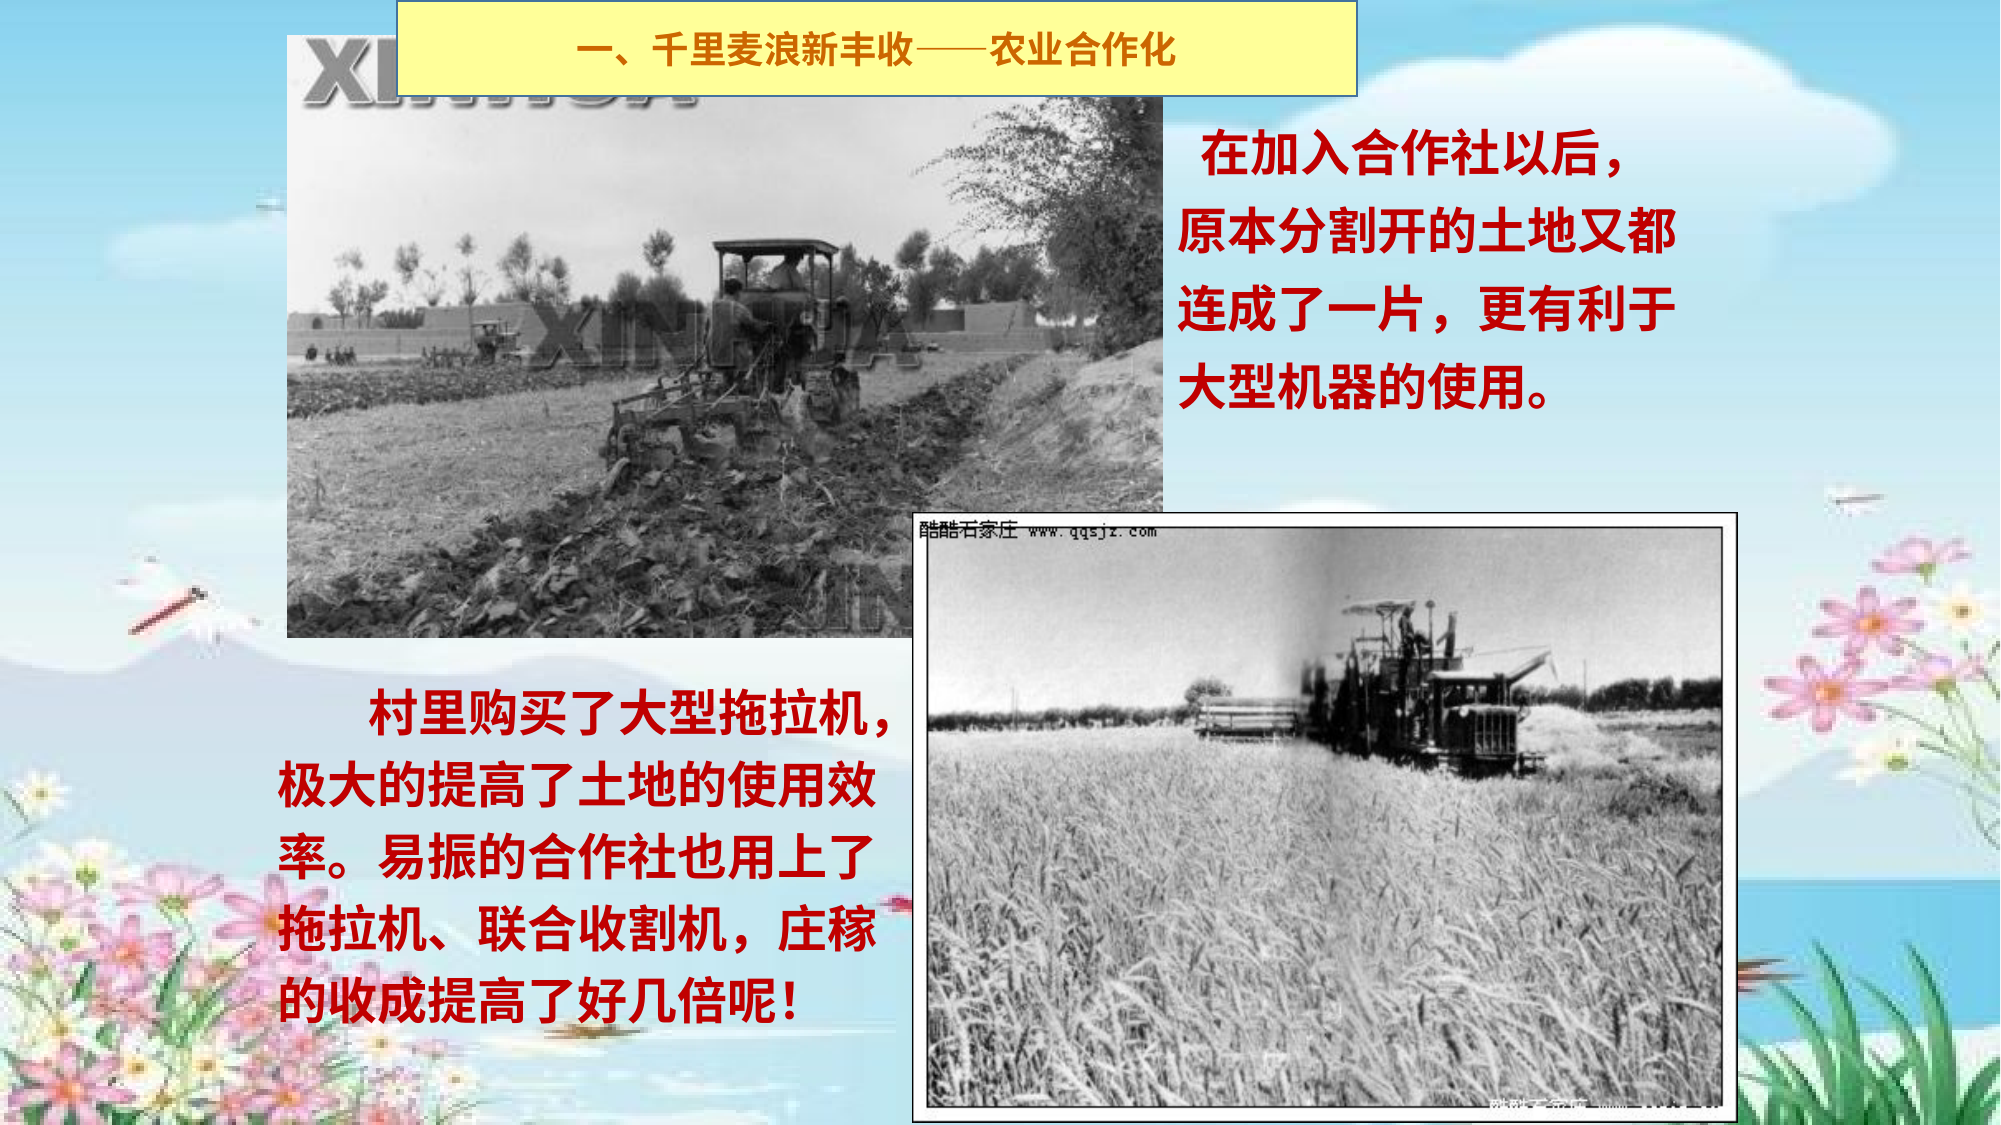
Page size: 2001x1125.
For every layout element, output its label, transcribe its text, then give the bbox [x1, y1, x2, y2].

text_box 村里购买了大型拖拉机，极大的提高了土地的使用效率。易振的合作社也用上了拖拉机、联合收割机，庄稼的收成提高了好几倍呢！ [262, 662, 912, 1038]
text_box 一、千里麦浪新丰收——农业合作化 [396, 0, 1358, 97]
text_box 在加入合作社以后，原本分割开的土地又都连成了一片，更有利于大型机器的使用。 [1163, 96, 1700, 423]
picture [0, 0, 2001, 1125]
